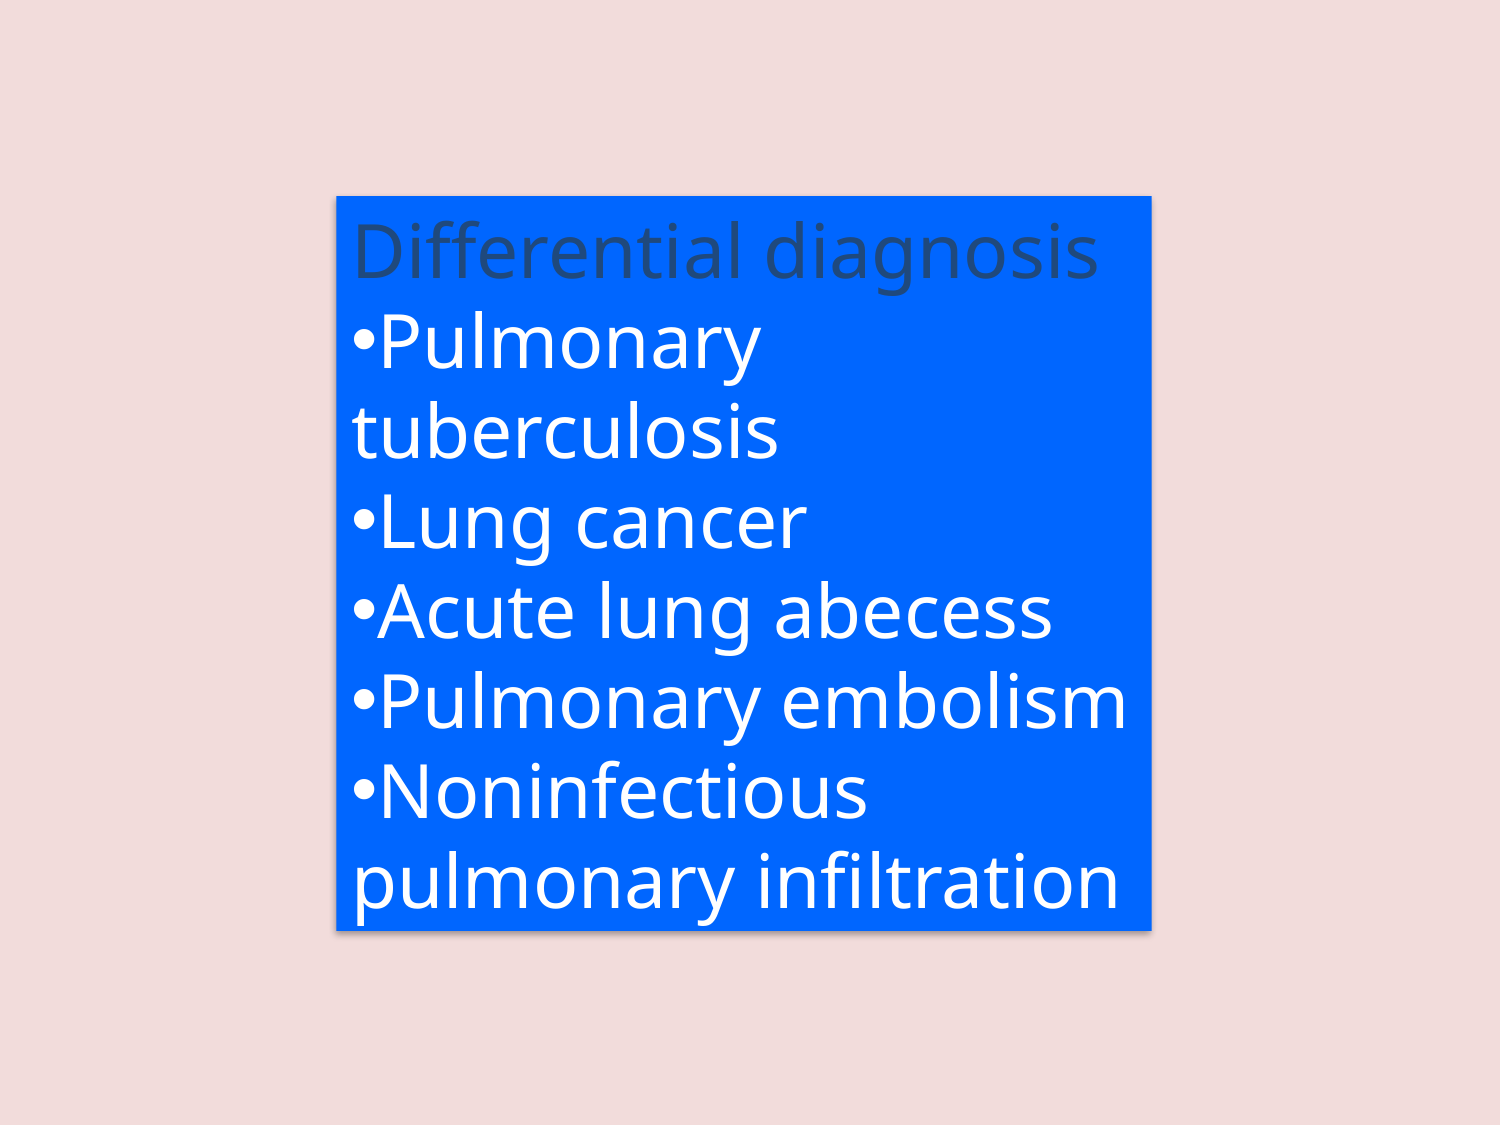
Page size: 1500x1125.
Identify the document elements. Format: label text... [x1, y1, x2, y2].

text_box Differential diagnosis Pulmonary tuberculosis Lung cancer Acute lung abecess Pulmonary embolism Noninfectious pulmonary infiltration [336, 196, 1152, 931]
